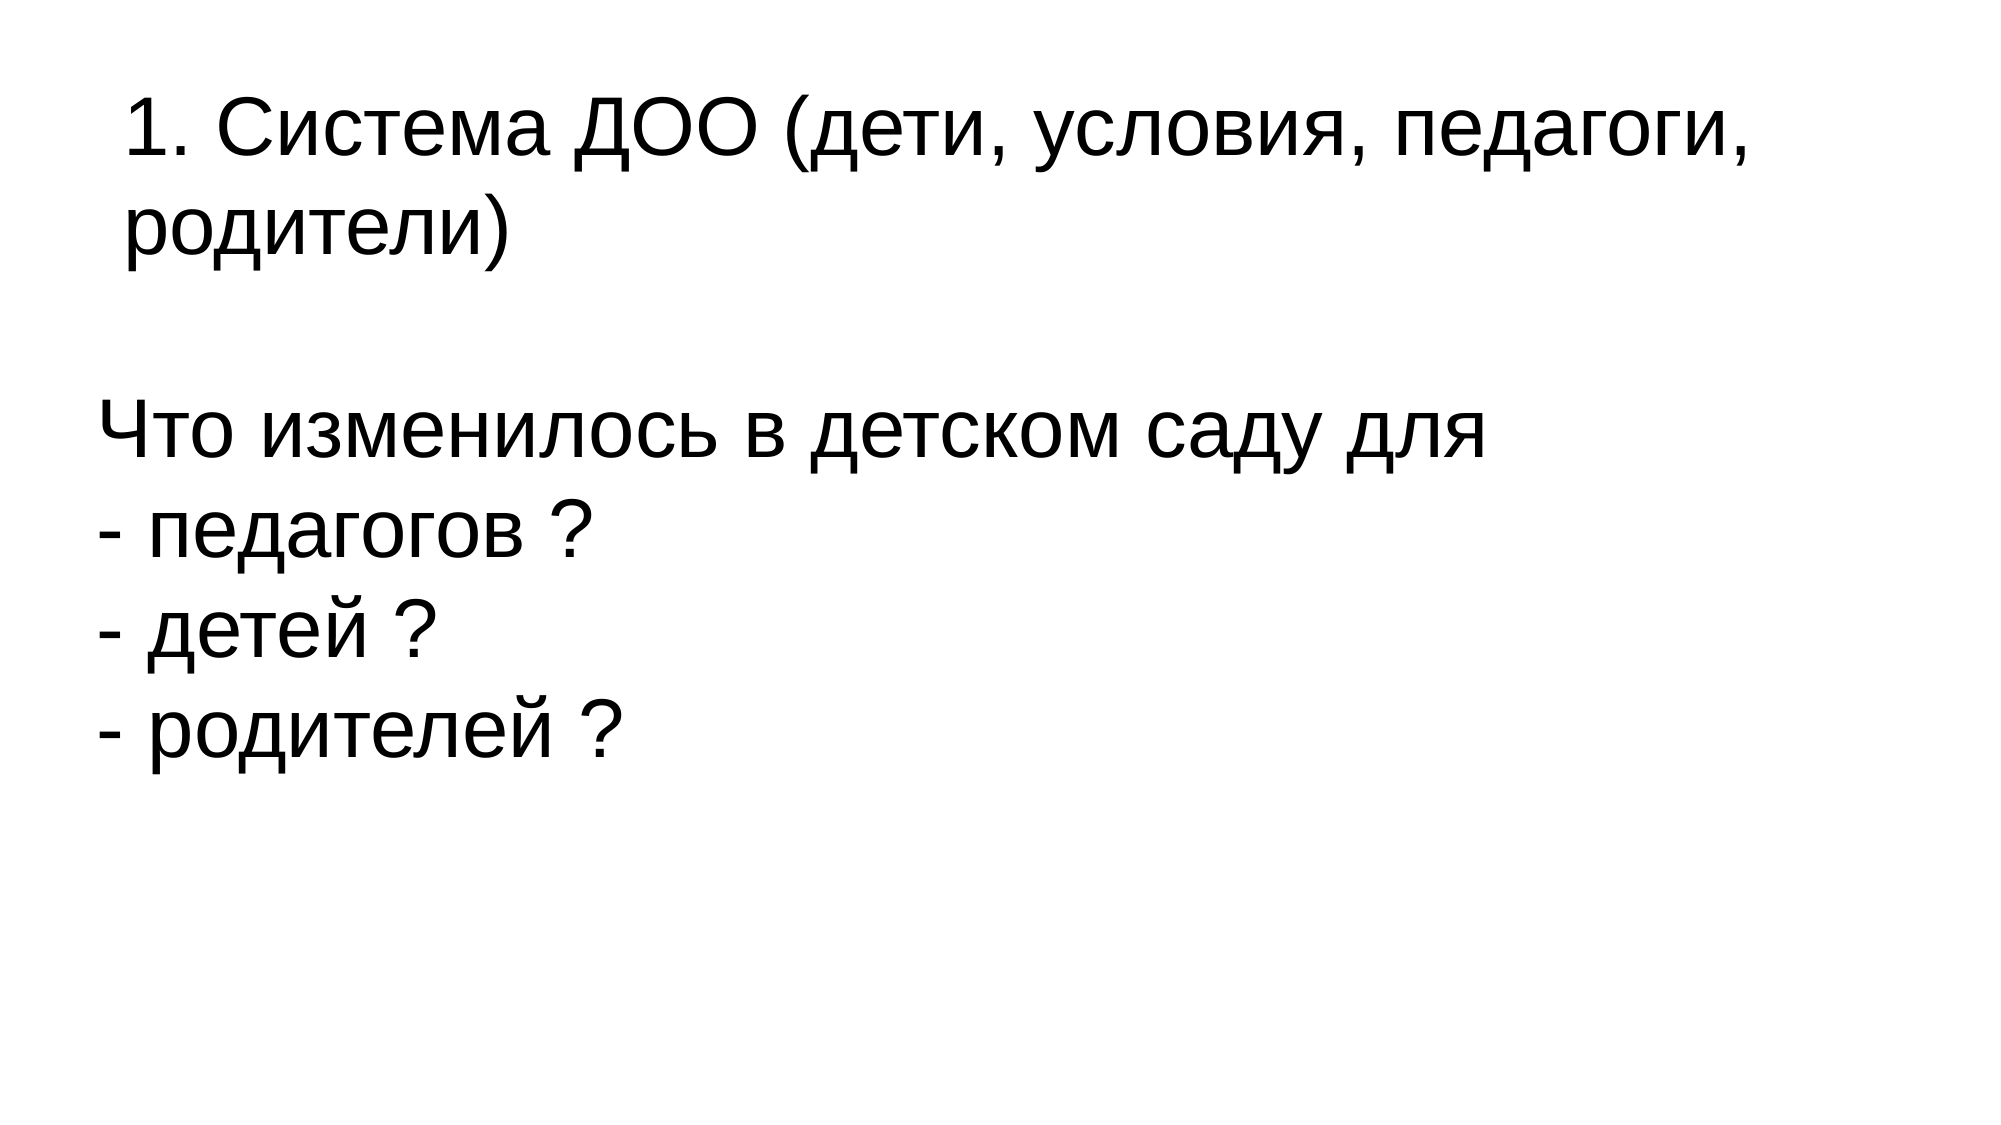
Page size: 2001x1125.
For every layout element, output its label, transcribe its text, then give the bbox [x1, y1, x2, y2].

text_box Что изменилось в детском саду для - педагогов ? - детей ? - родителей ? [81, 366, 1866, 782]
text_box 1. Система ДОО (дети, условия, педагоги, родители) [108, 64, 1892, 280]
